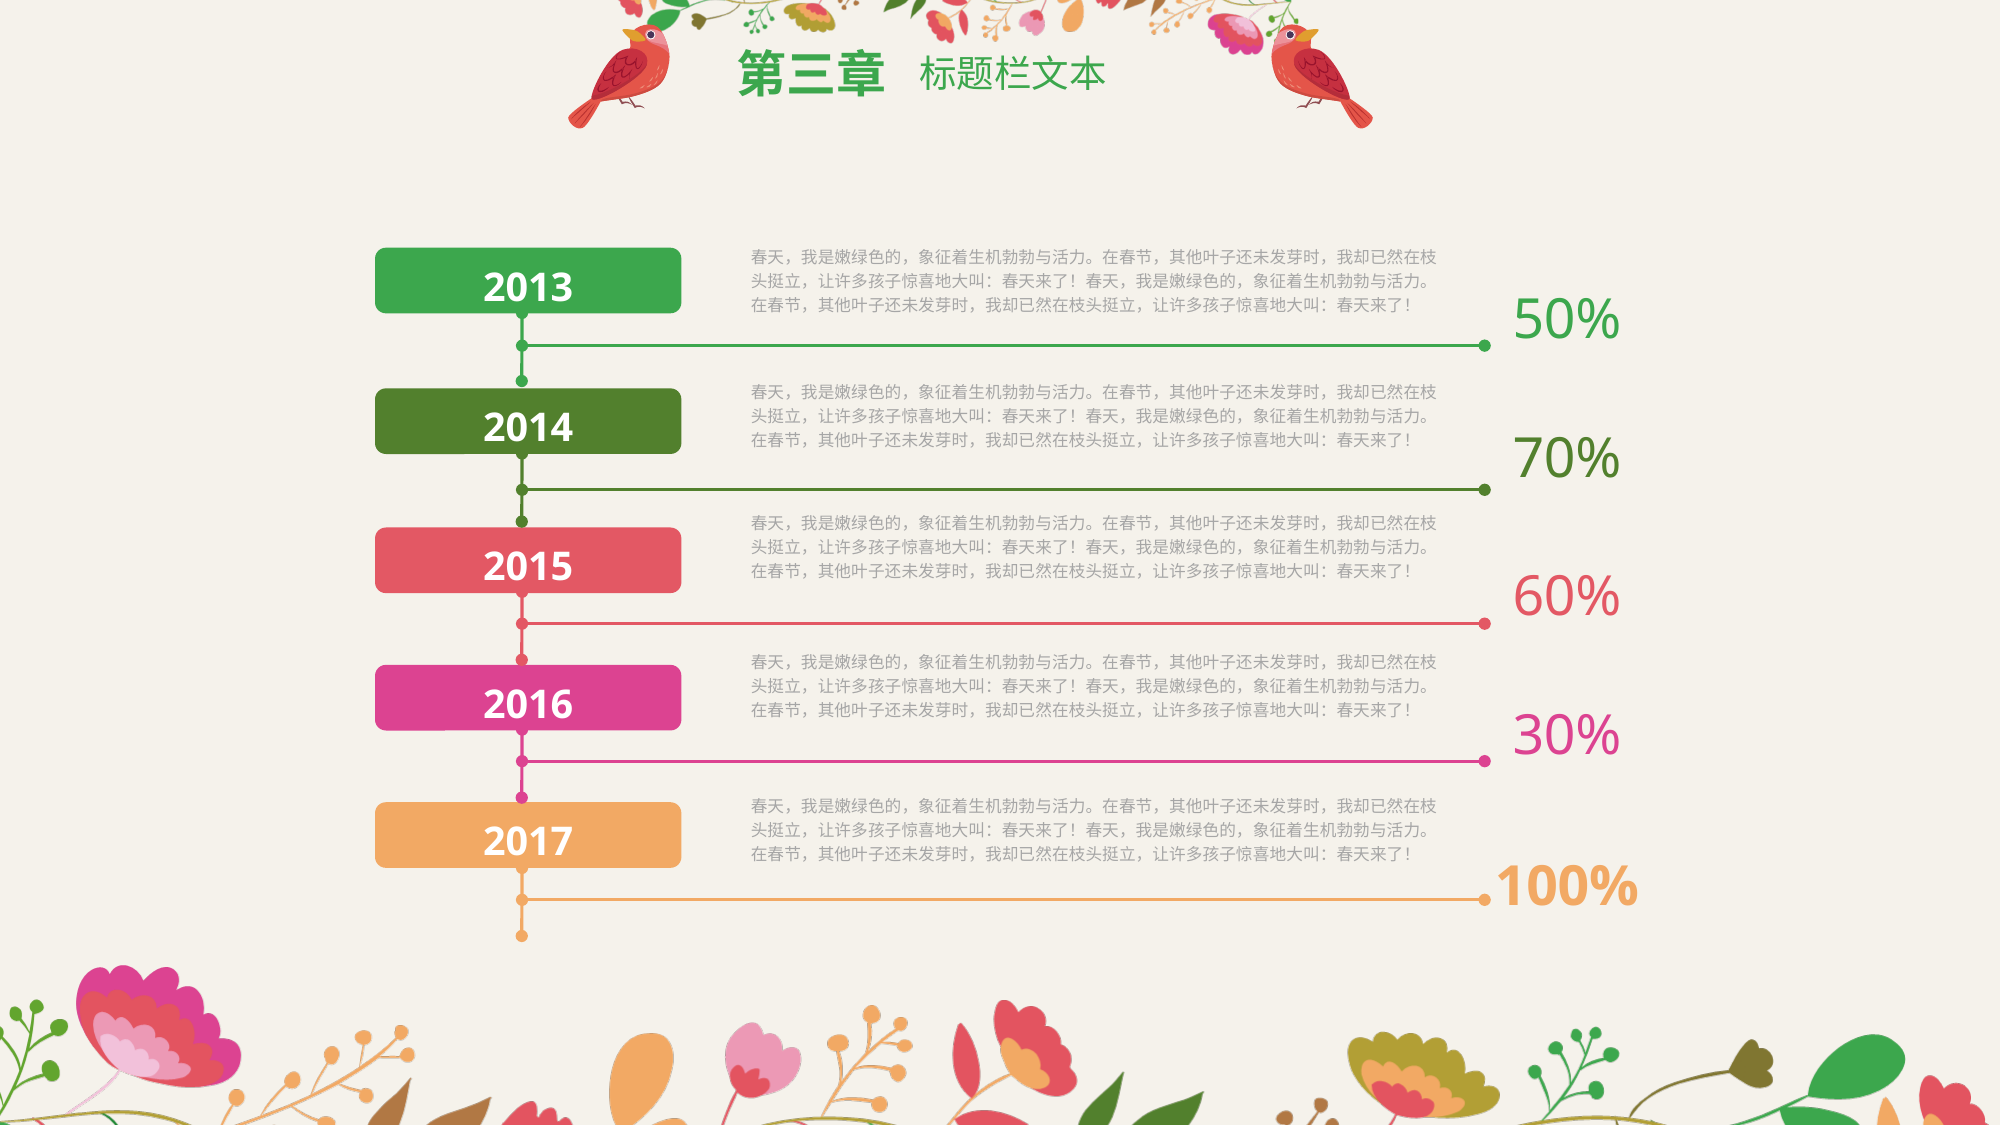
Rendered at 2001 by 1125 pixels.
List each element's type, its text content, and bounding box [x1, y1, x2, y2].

text_box 春天，我是嫩绿色的，象征着生机勃勃与活力。在春节，其他叶子还未发芽时，我却已然在枝头挺立，让许多孩子惊喜地大叫：春天来了！春天，我是嫩绿色的，象征着生机勃勃与活力。在春节，其他叶子还未发芽时，我却已然在枝头挺立，让许多孩子惊喜地大叫：春天来了！ [750, 647, 1446, 720]
text_box 100% [1496, 829, 1638, 912]
text_box 2015 [373, 526, 683, 595]
text_box 春天，我是嫩绿色的，象征着生机勃勃与活力。在春节，其他叶子还未发芽时，我却已然在枝头挺立，让许多孩子惊喜地大叫：春天来了！春天，我是嫩绿色的，象征着生机勃勃与活力。在春节，其他叶子还未发芽时，我却已然在枝头挺立，让许多孩子惊喜地大叫：春天来了！ [750, 378, 1446, 451]
text_box 60% [1512, 552, 1622, 635]
text_box 70% [1512, 414, 1622, 497]
text_box 30% [1512, 691, 1622, 773]
text_box 春天，我是嫩绿色的，象征着生机勃勃与活力。在春节，其他叶子还未发芽时，我却已然在枝头挺立，让许多孩子惊喜地大叫：春天来了！春天，我是嫩绿色的，象征着生机勃勃与活力。在春节，其他叶子还未发芽时，我却已然在枝头挺立，让许多孩子惊喜地大叫：春天来了！ [750, 508, 1446, 581]
picture [616, 0, 1298, 55]
text_box 标题栏文本 [904, 42, 1122, 103]
text_box 2016 [373, 663, 683, 732]
text_box 2017 [373, 801, 683, 869]
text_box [1271, 23, 1373, 131]
text_box 2014 [373, 387, 683, 456]
picture [0, 965, 2000, 1125]
text_box 春天，我是嫩绿色的，象征着生机勃勃与活力。在春节，其他叶子还未发芽时，我却已然在枝头挺立，让许多孩子惊喜地大叫：春天来了！春天，我是嫩绿色的，象征着生机勃勃与活力。在春节，其他叶子还未发芽时，我却已然在枝头挺立，让许多孩子惊喜地大叫：春天来了！ [750, 243, 1446, 315]
text_box 春天，我是嫩绿色的，象征着生机勃勃与活力。在春节，其他叶子还未发芽时，我却已然在枝头挺立，让许多孩子惊喜地大叫：春天来了！春天，我是嫩绿色的，象征着生机勃勃与活力。在春节，其他叶子还未发芽时，我却已然在枝头挺立，让许多孩子惊喜地大叫：春天来了！ [750, 791, 1446, 864]
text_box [568, 23, 670, 131]
text_box 第三章 [722, 34, 902, 110]
text_box 50% [1512, 275, 1622, 358]
text_box 2013 [373, 246, 683, 315]
